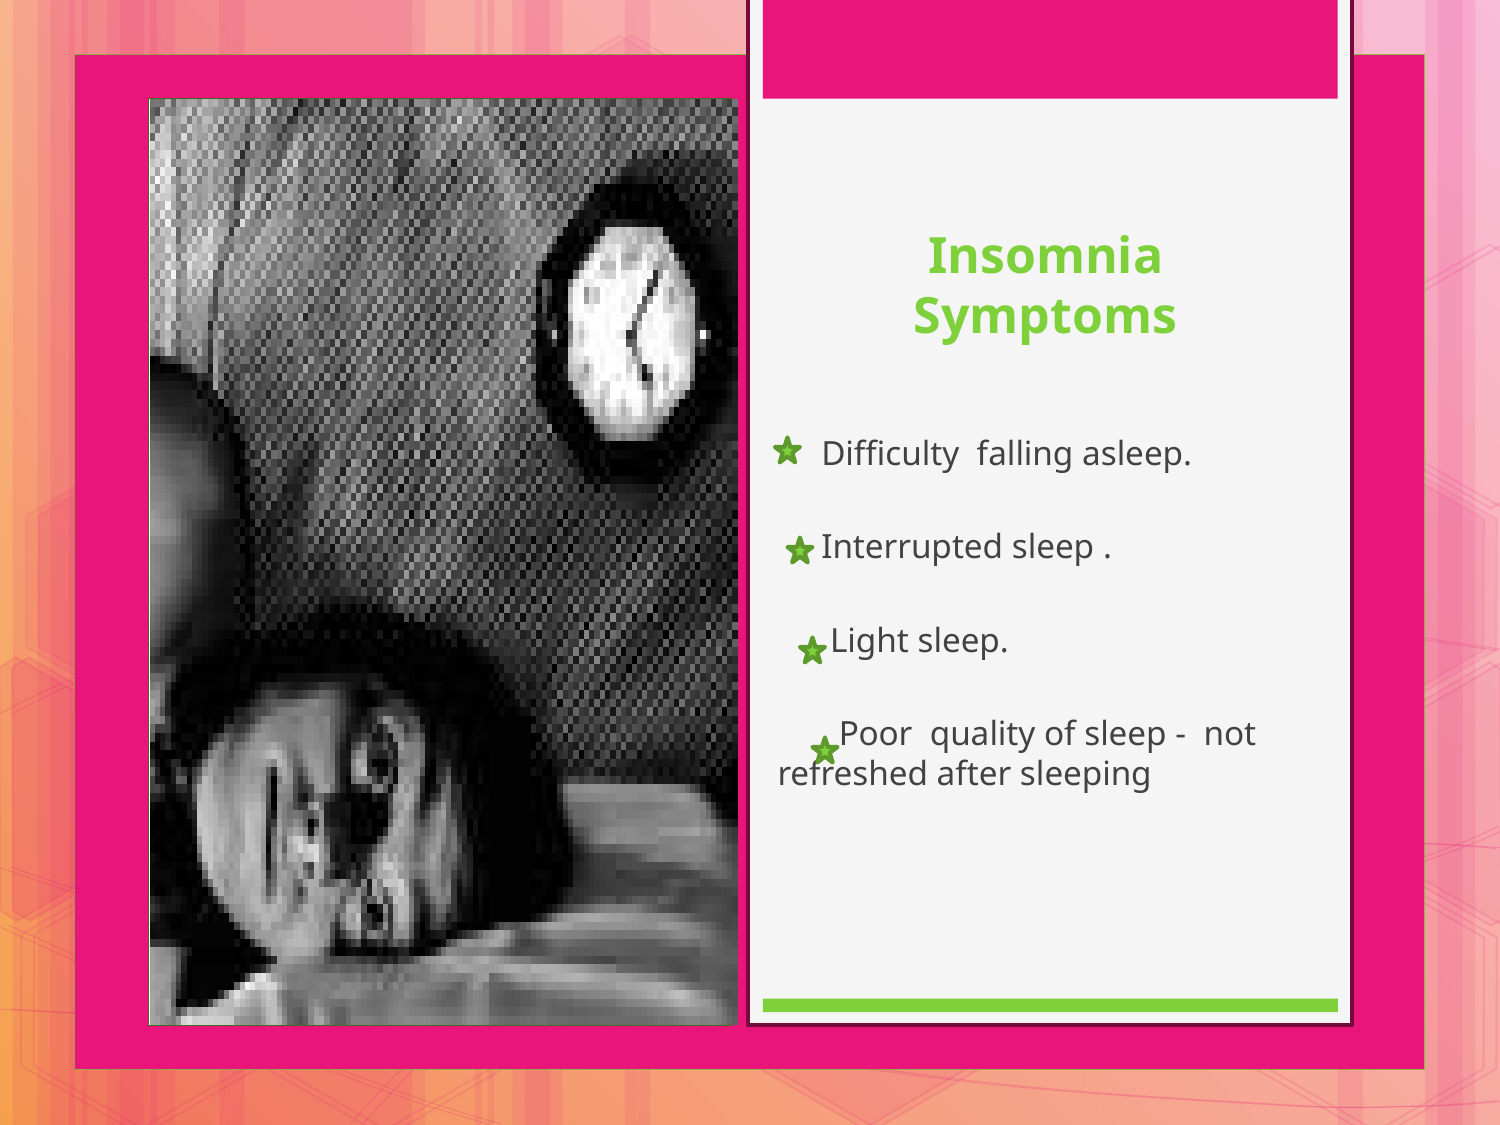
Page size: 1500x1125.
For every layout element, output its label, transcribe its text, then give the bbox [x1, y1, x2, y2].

text_box [772, 435, 802, 465]
list Difficulty falling asleep. Interrupted sleep . Light sleep. Poor quality of sleep - not refreshed after sleeping [762, 424, 1305, 876]
picture [149, 99, 738, 1026]
text_box [785, 535, 815, 565]
text_box [810, 735, 840, 765]
text_box [798, 635, 827, 665]
title Insomnia Symptoms [774, 174, 1317, 352]
